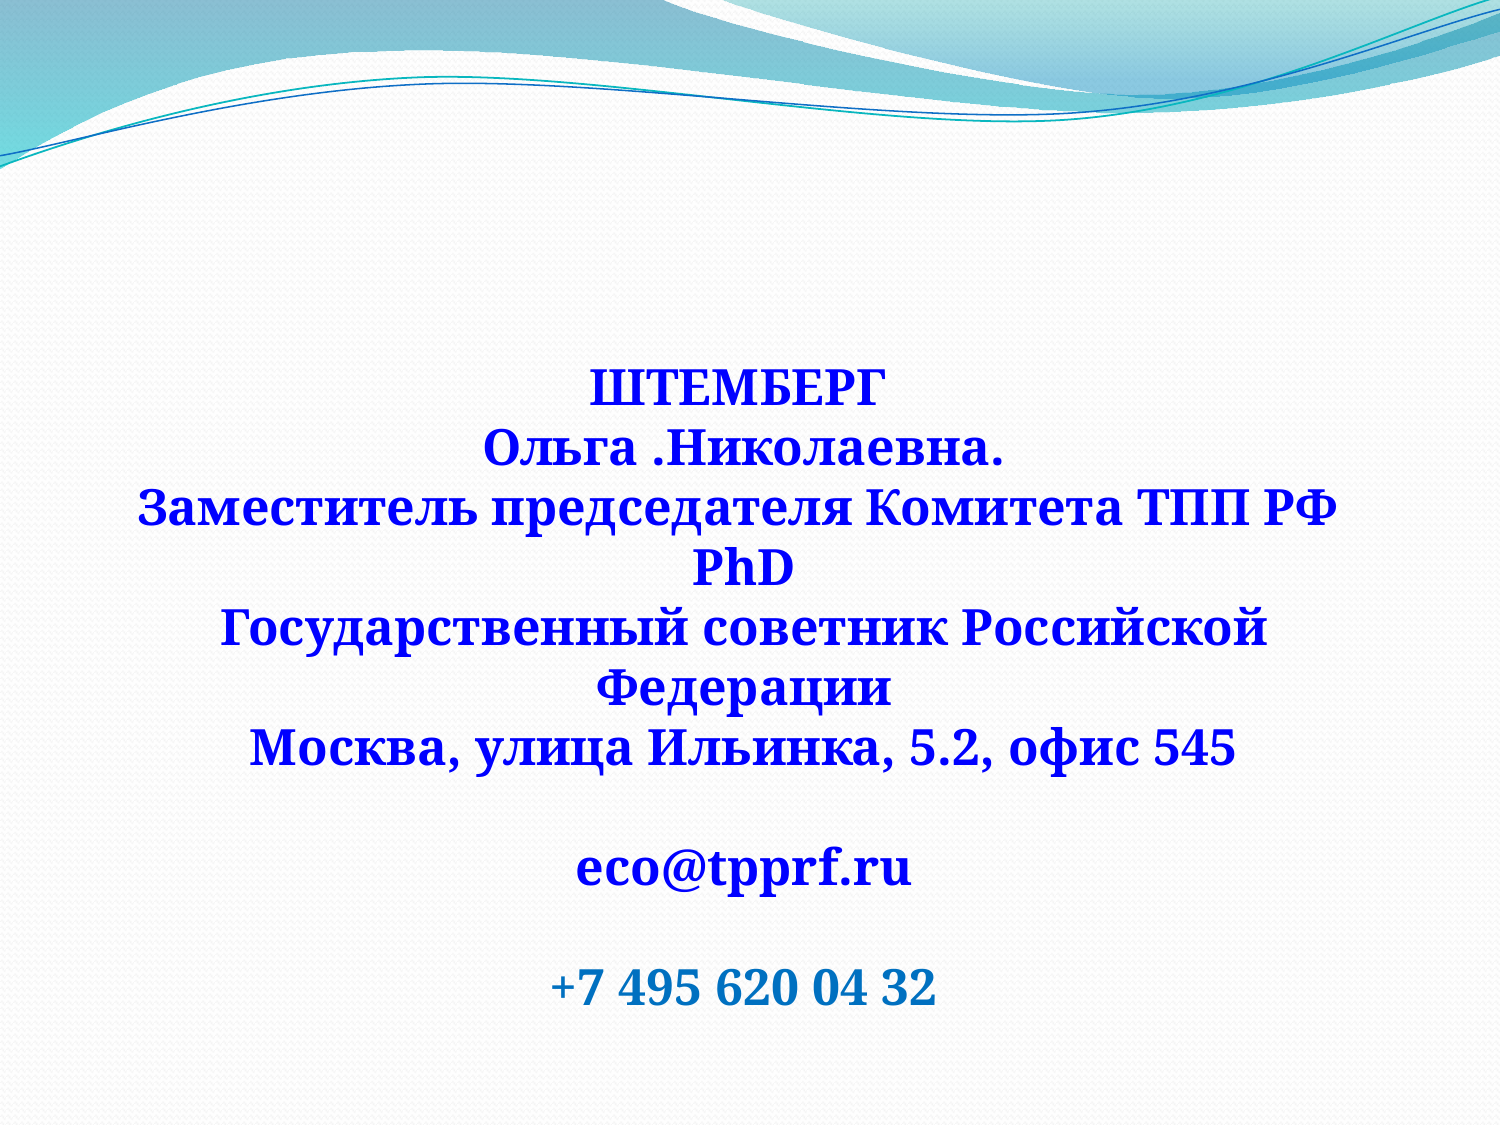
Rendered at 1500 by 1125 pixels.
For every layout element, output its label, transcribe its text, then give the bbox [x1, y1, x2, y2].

text_box ШТЕМБЕРГ Ольга .Николаевна. Заместитель председателя Комитета ТПП РФ PhD Государственный советник Российской Федерации Москва, улица Ильинка, 5.2, офис 545 eco@tpprf.ru +7 495 620 04 32 [76, 243, 1412, 1084]
